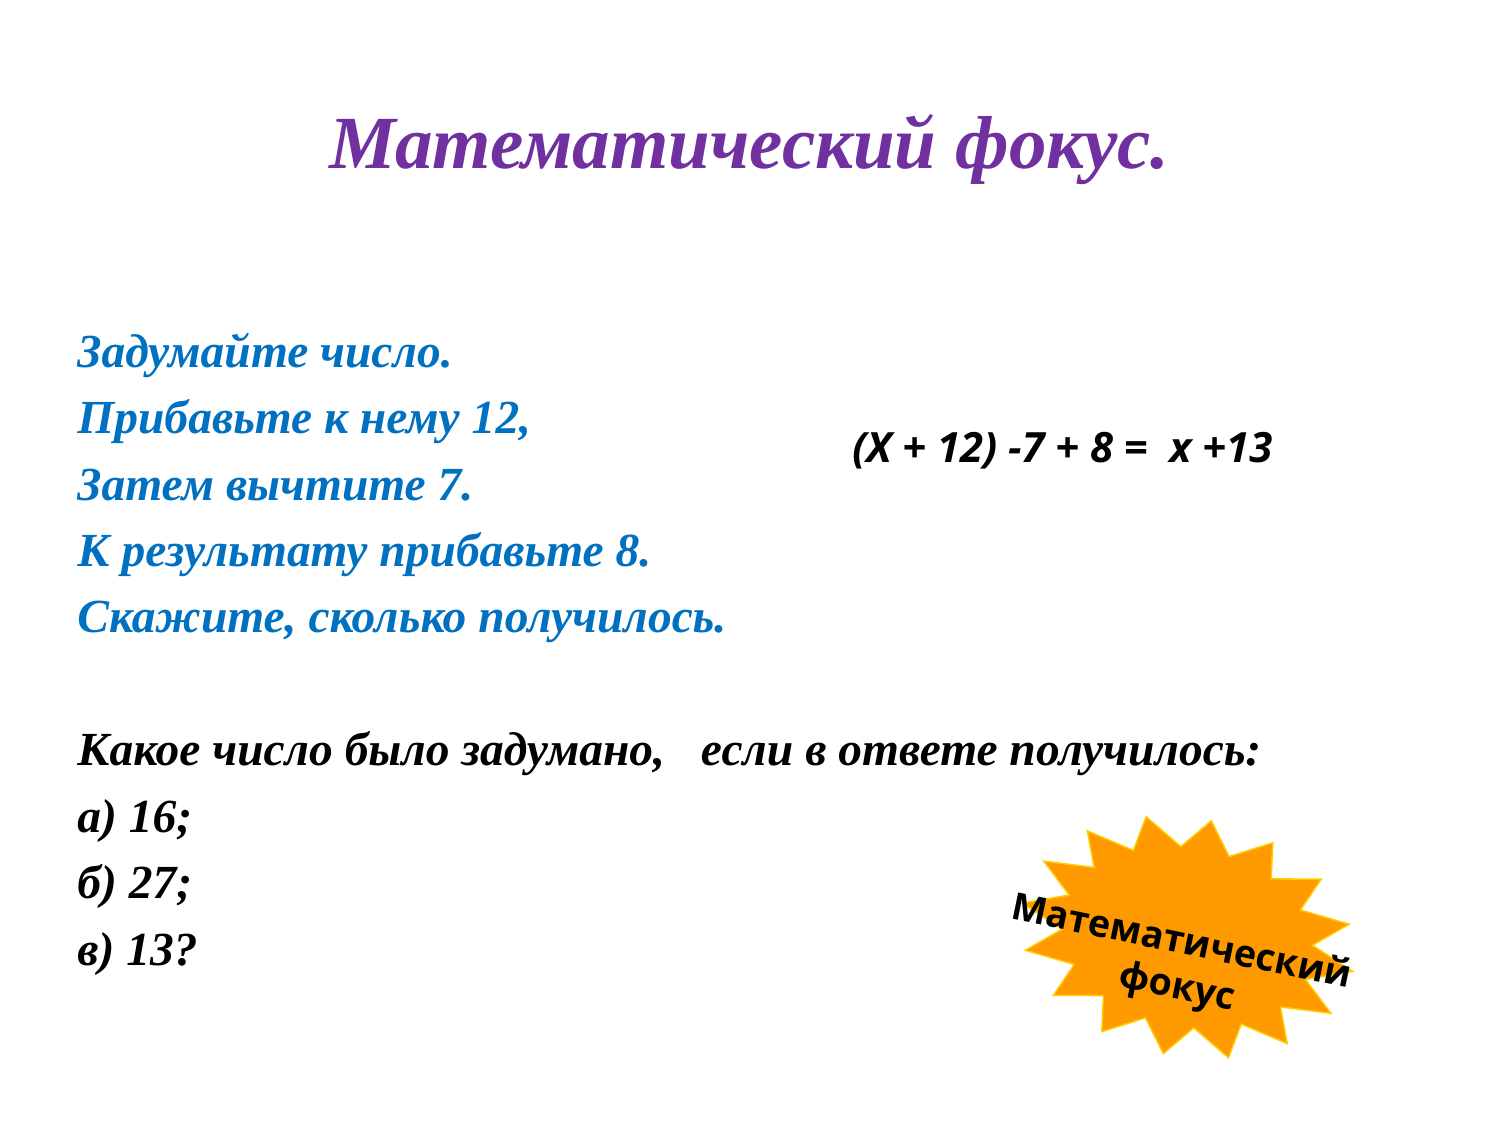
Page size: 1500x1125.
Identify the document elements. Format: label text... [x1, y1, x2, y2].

text_box (X + 12) -7 + 8 = x +13 [837, 412, 1440, 478]
text_box Математический фокус [1022, 816, 1353, 1058]
title Математический фокус. [75, 45, 1425, 233]
list Задумайте число. Прибавьте к нему 12, Затем вычтите 7. К результату прибавьте 8. Скажите, сколько получилось. Какое число было задумано, если в ответе получилось: а) 16; б) 27; в) 13? [62, 312, 1413, 988]
